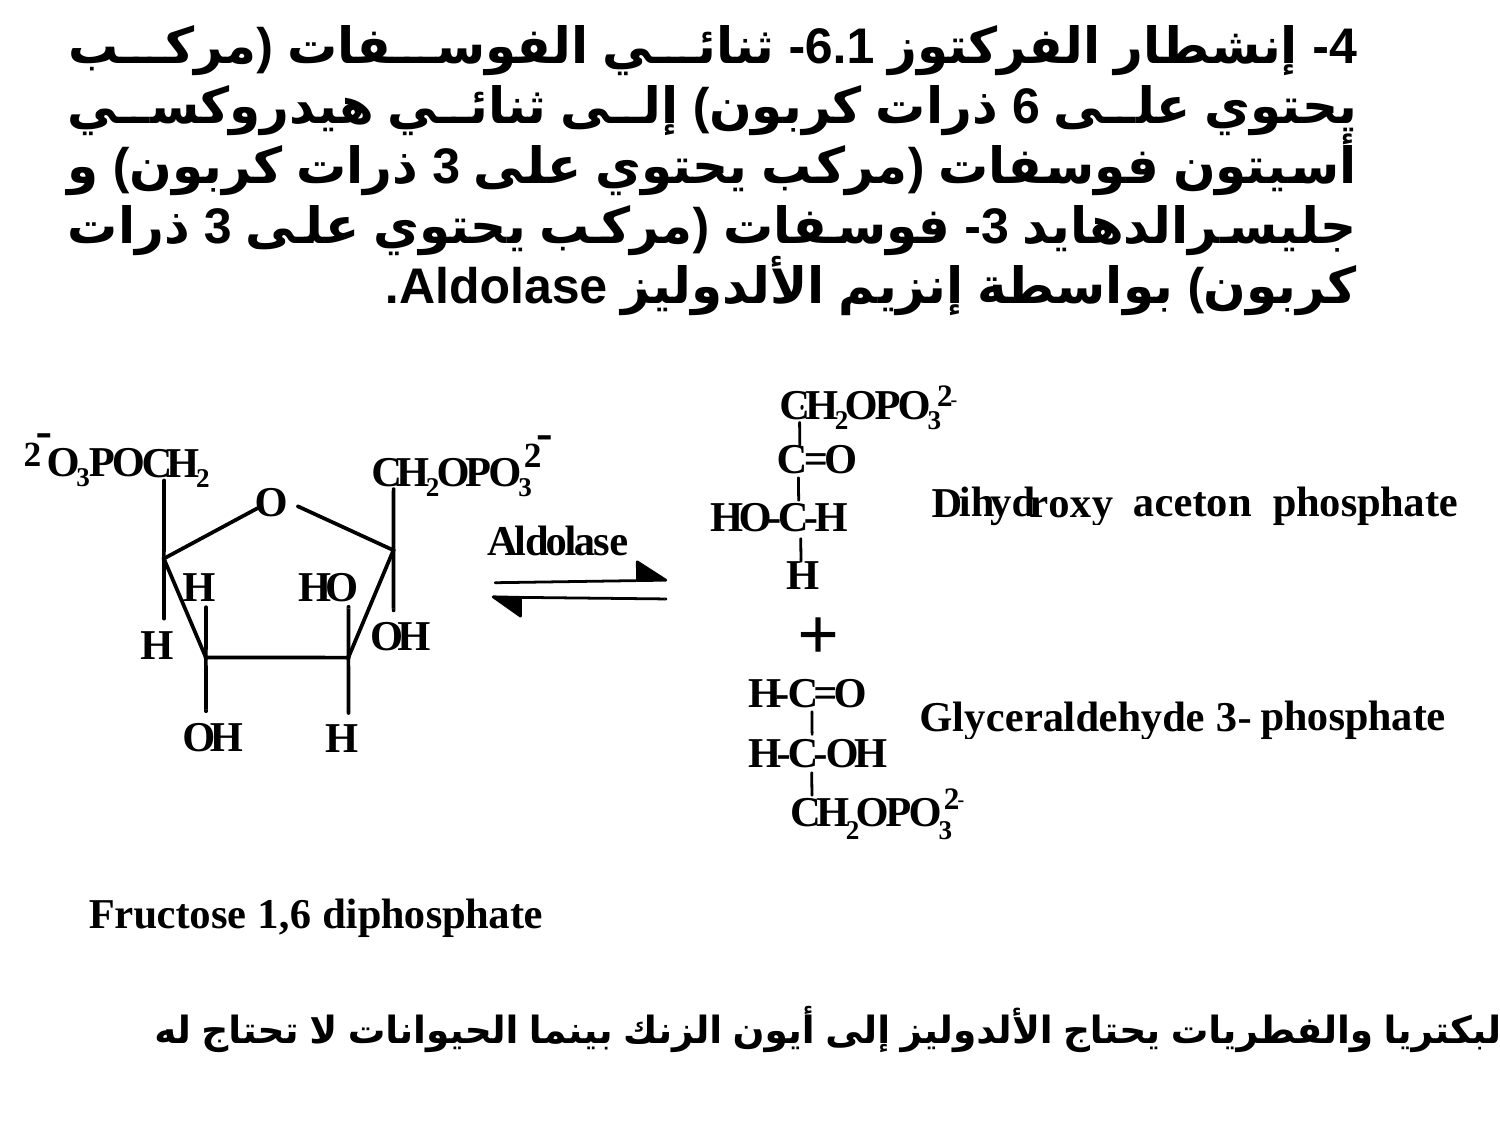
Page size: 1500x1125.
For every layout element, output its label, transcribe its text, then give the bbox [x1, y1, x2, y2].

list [23, 378, 1459, 988]
text_box في البكتريا والفطريات يحتاج الألدوليز إلى أيون الزنك بينما الحيوانات لا تحتاج له [139, 998, 1500, 1059]
text_box 4- إنشطار الفركتوز 6.1- ثنائي الفوسفات (مركب يحتوي على 6 ذرات كربون) إلى ثنائي هيدروكسي أسيتون فوسفات (مركب يحتوي على 3 ذرات كربون) و جليسرالدهايد 3- فوسفات (مركب يحتوي على 3 ذرات كربون) بواسطة إنزيم الألدوليز Aldolase. [53, 6, 1447, 321]
